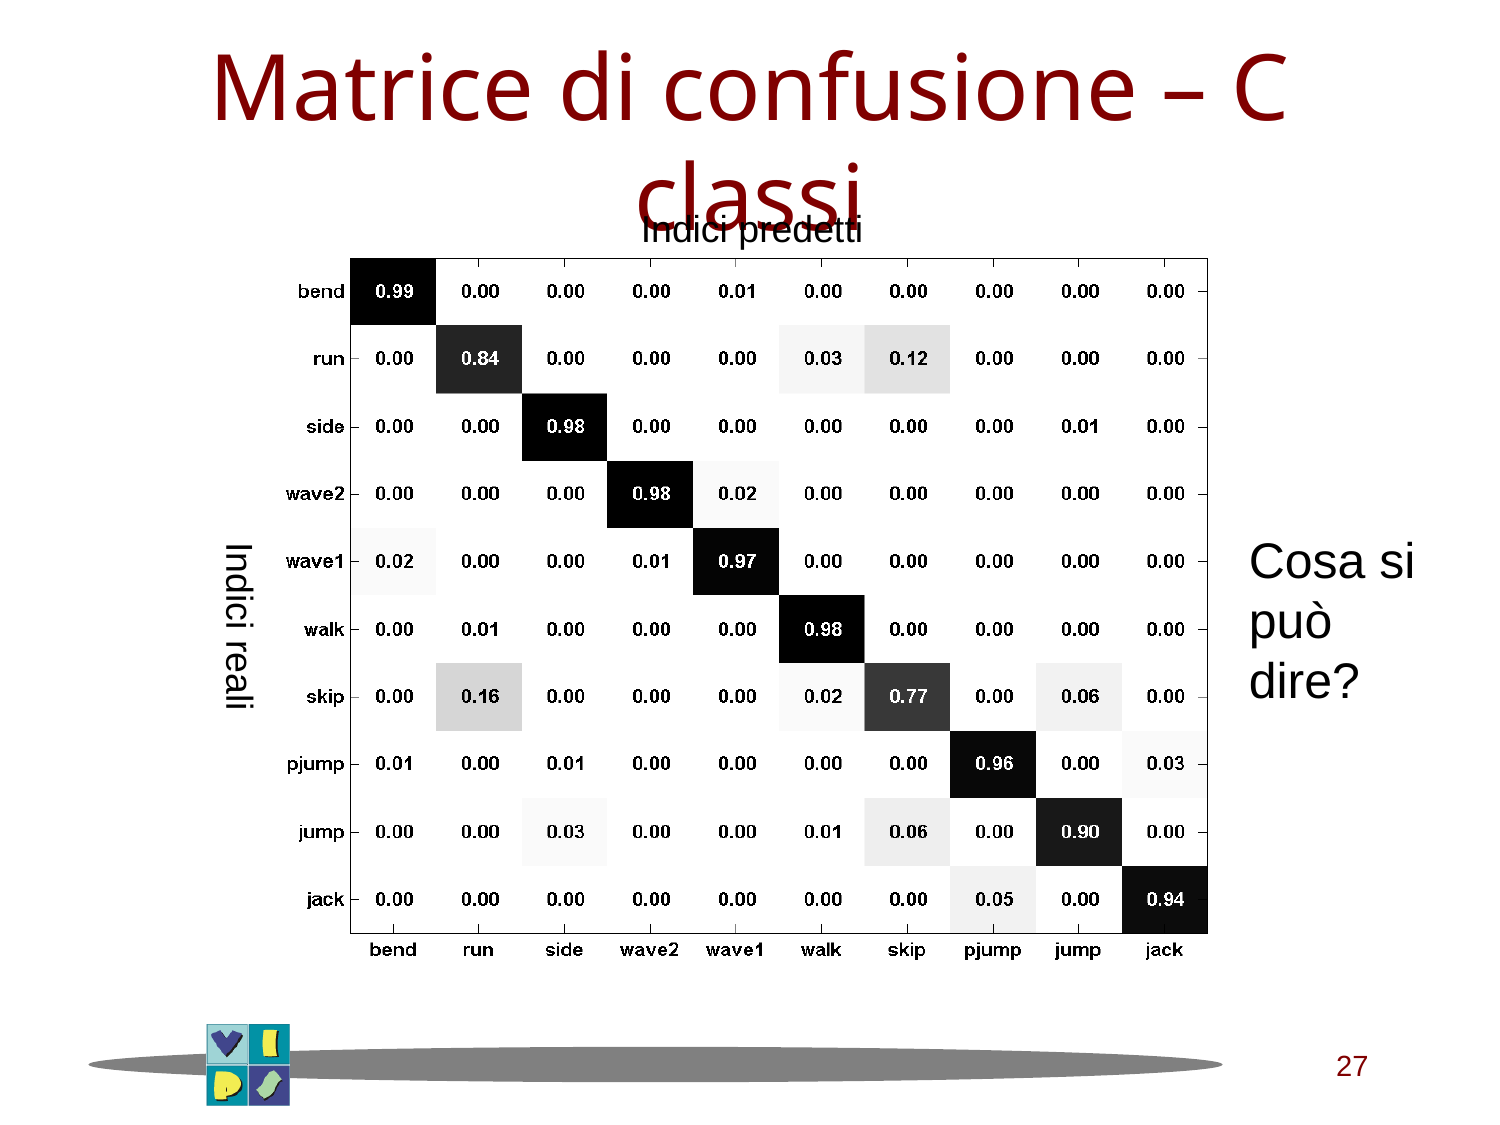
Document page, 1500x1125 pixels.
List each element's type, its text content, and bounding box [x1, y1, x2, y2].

text_box Cosa si può dire? [1317, 520, 1459, 716]
picture [206, 194, 1312, 1106]
title Matrice di confusione – C classi [75, 45, 1425, 233]
slide_number 27 [1033, 1039, 1384, 1118]
